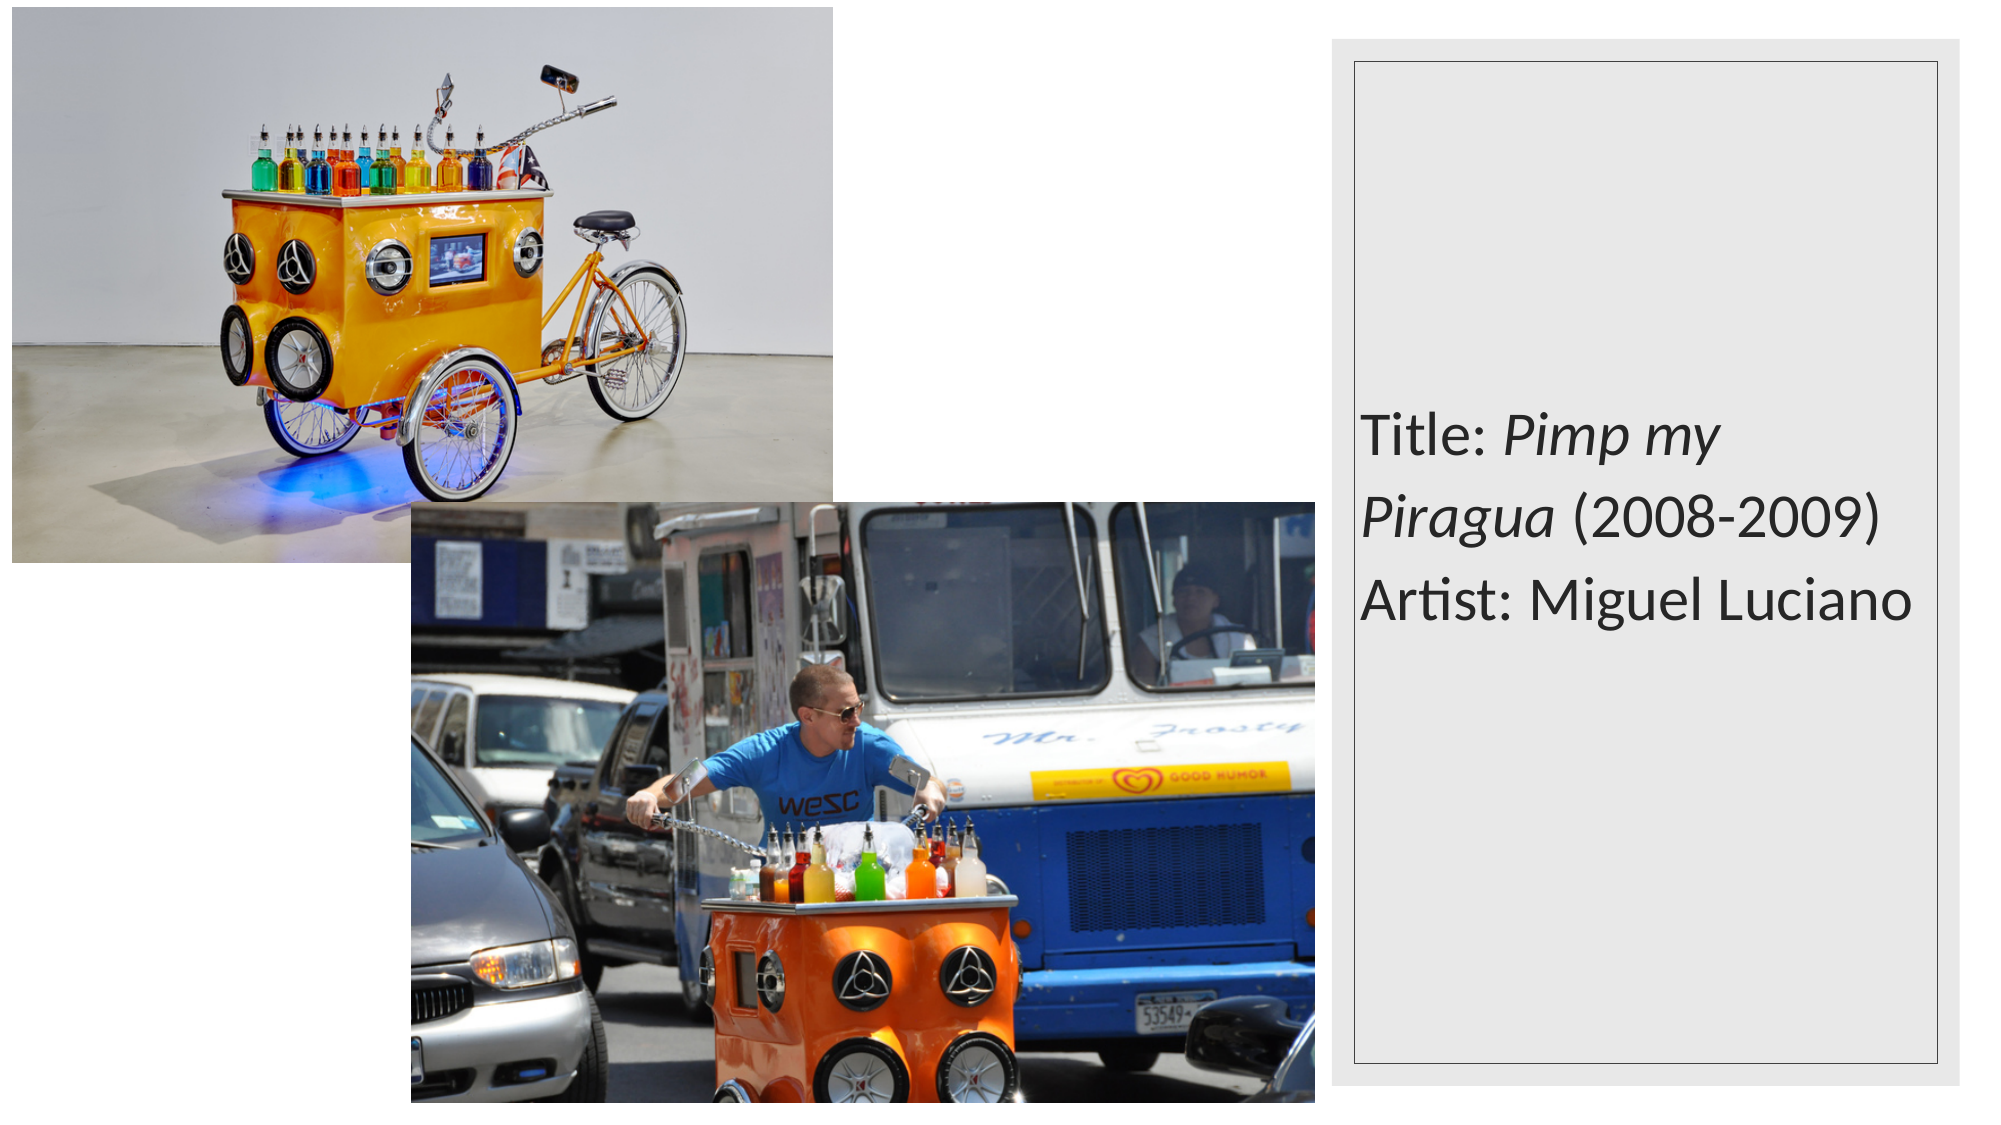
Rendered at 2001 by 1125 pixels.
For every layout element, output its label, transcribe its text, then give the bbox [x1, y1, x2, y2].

picture [12, 7, 1315, 1103]
list Title: Pimp my Piragua (2008-2009) Artist: Miguel Luciano [1345, 377, 1947, 970]
